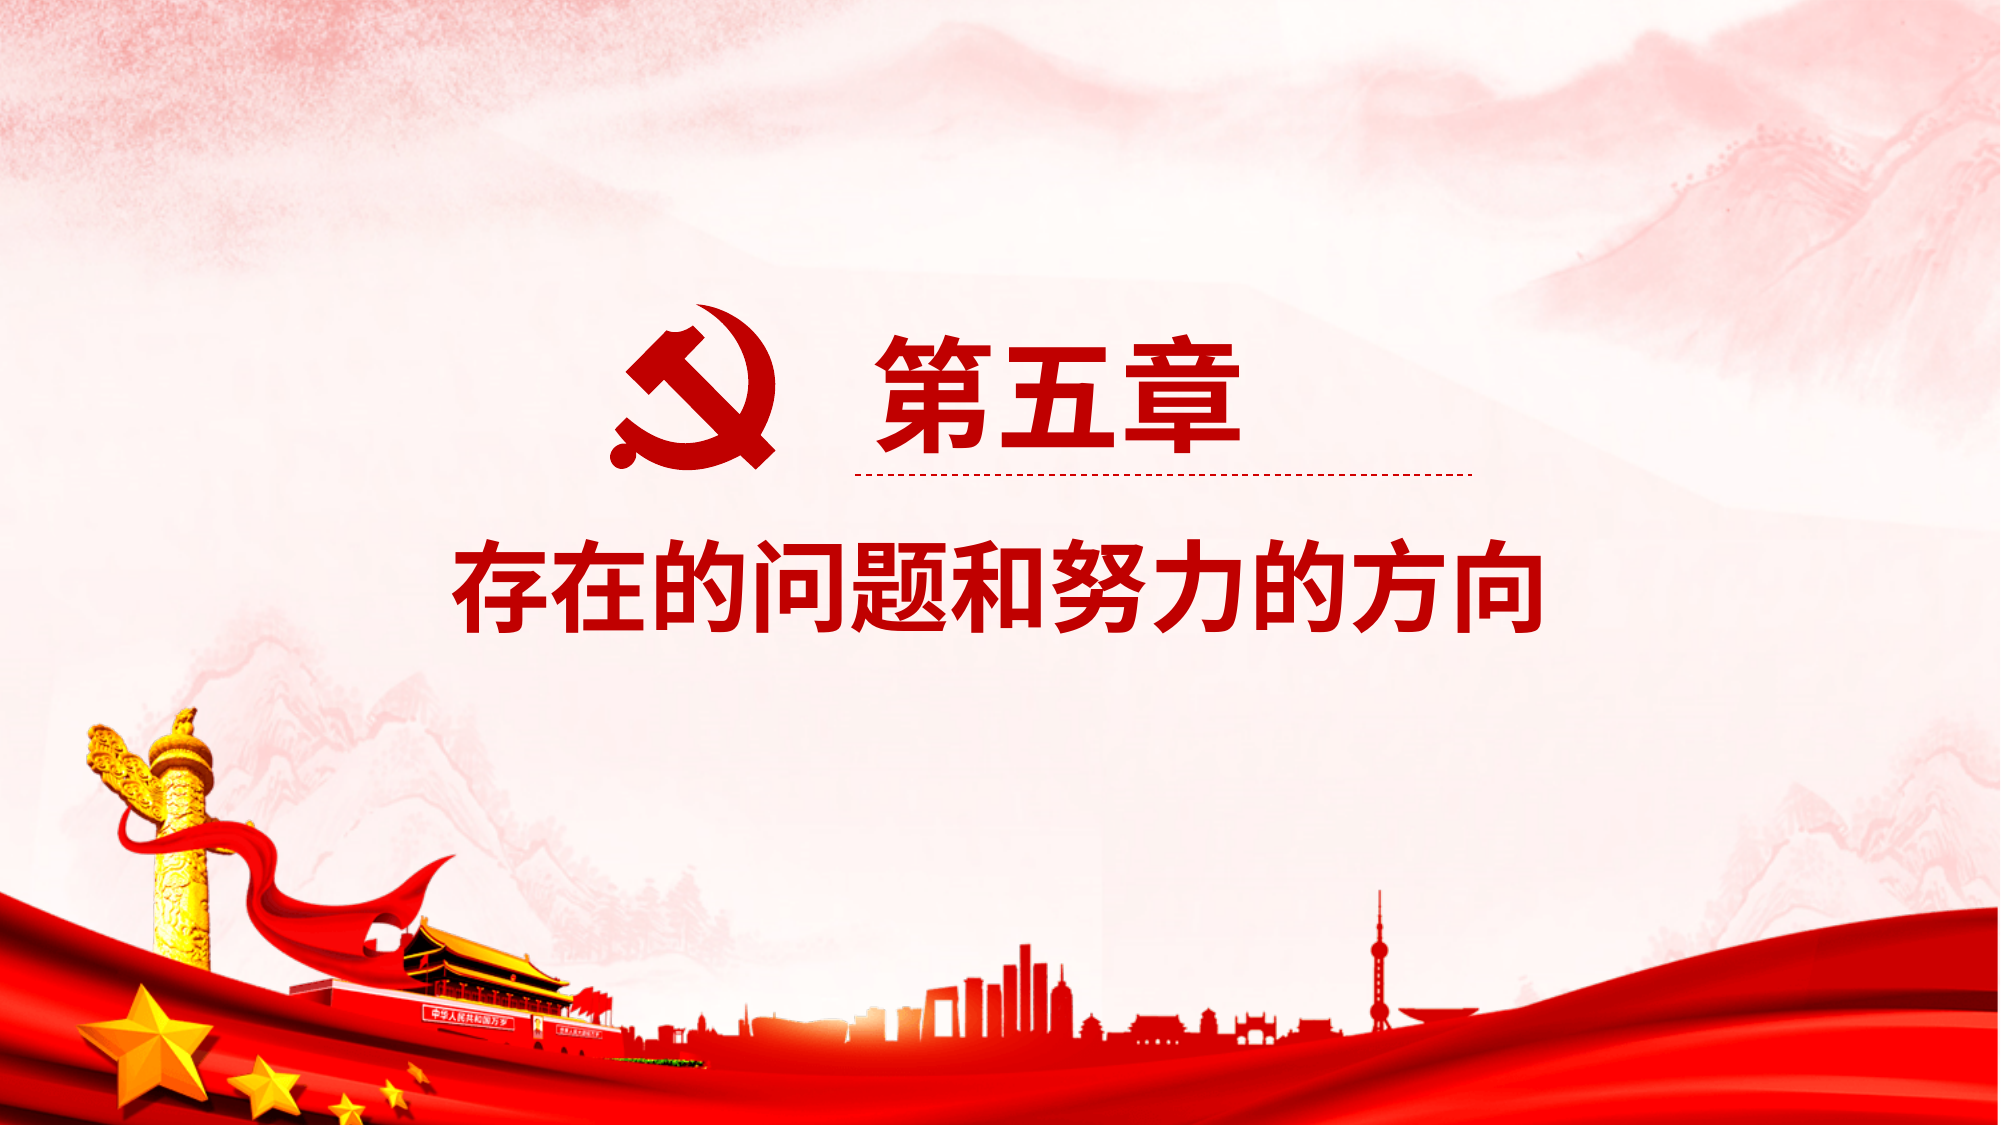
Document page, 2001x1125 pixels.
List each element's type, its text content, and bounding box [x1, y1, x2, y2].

text_box 第五章 [855, 310, 1378, 475]
text_box 存在的问题和努力的方向 [382, 516, 1618, 652]
picture [0, 0, 2001, 1125]
text_box [610, 304, 776, 471]
